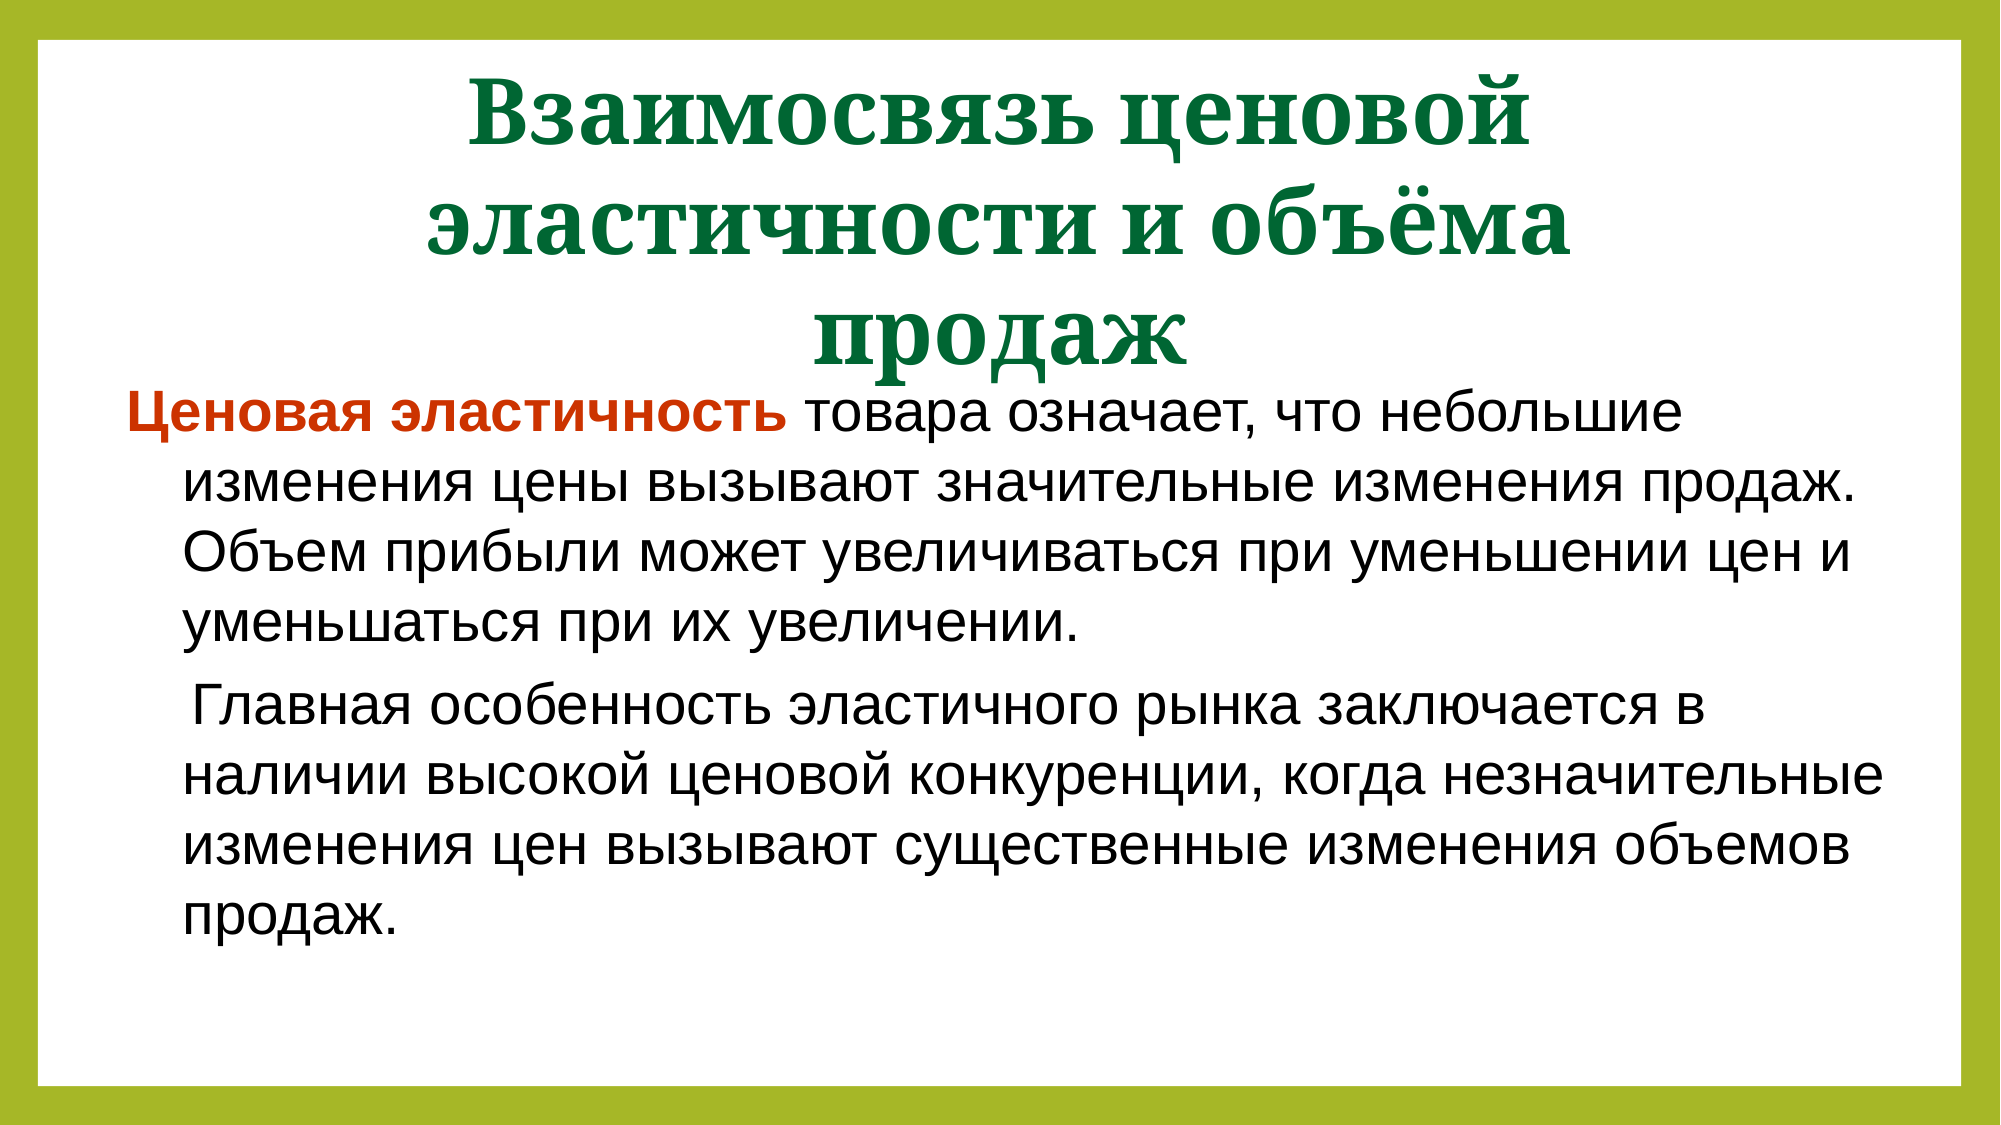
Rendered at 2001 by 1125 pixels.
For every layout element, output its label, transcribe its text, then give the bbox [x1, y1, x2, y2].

text_box Взаимосвязь ценовой эластичности и объёма продаж [324, 45, 1675, 251]
text_box Ценовая эластичность товара означает, что небольшие изменения цены вызывают значительные изменения продаж. Объем прибыли может увеличиваться при уменьшении цен и уменьшаться при их увеличении. Главная особенность эластичного рынка заключается в наличии высокой ценовой конкуренции, когда незначительные изменения цен вызывают существенные изменения объемов продаж. [111, 365, 1929, 1006]
